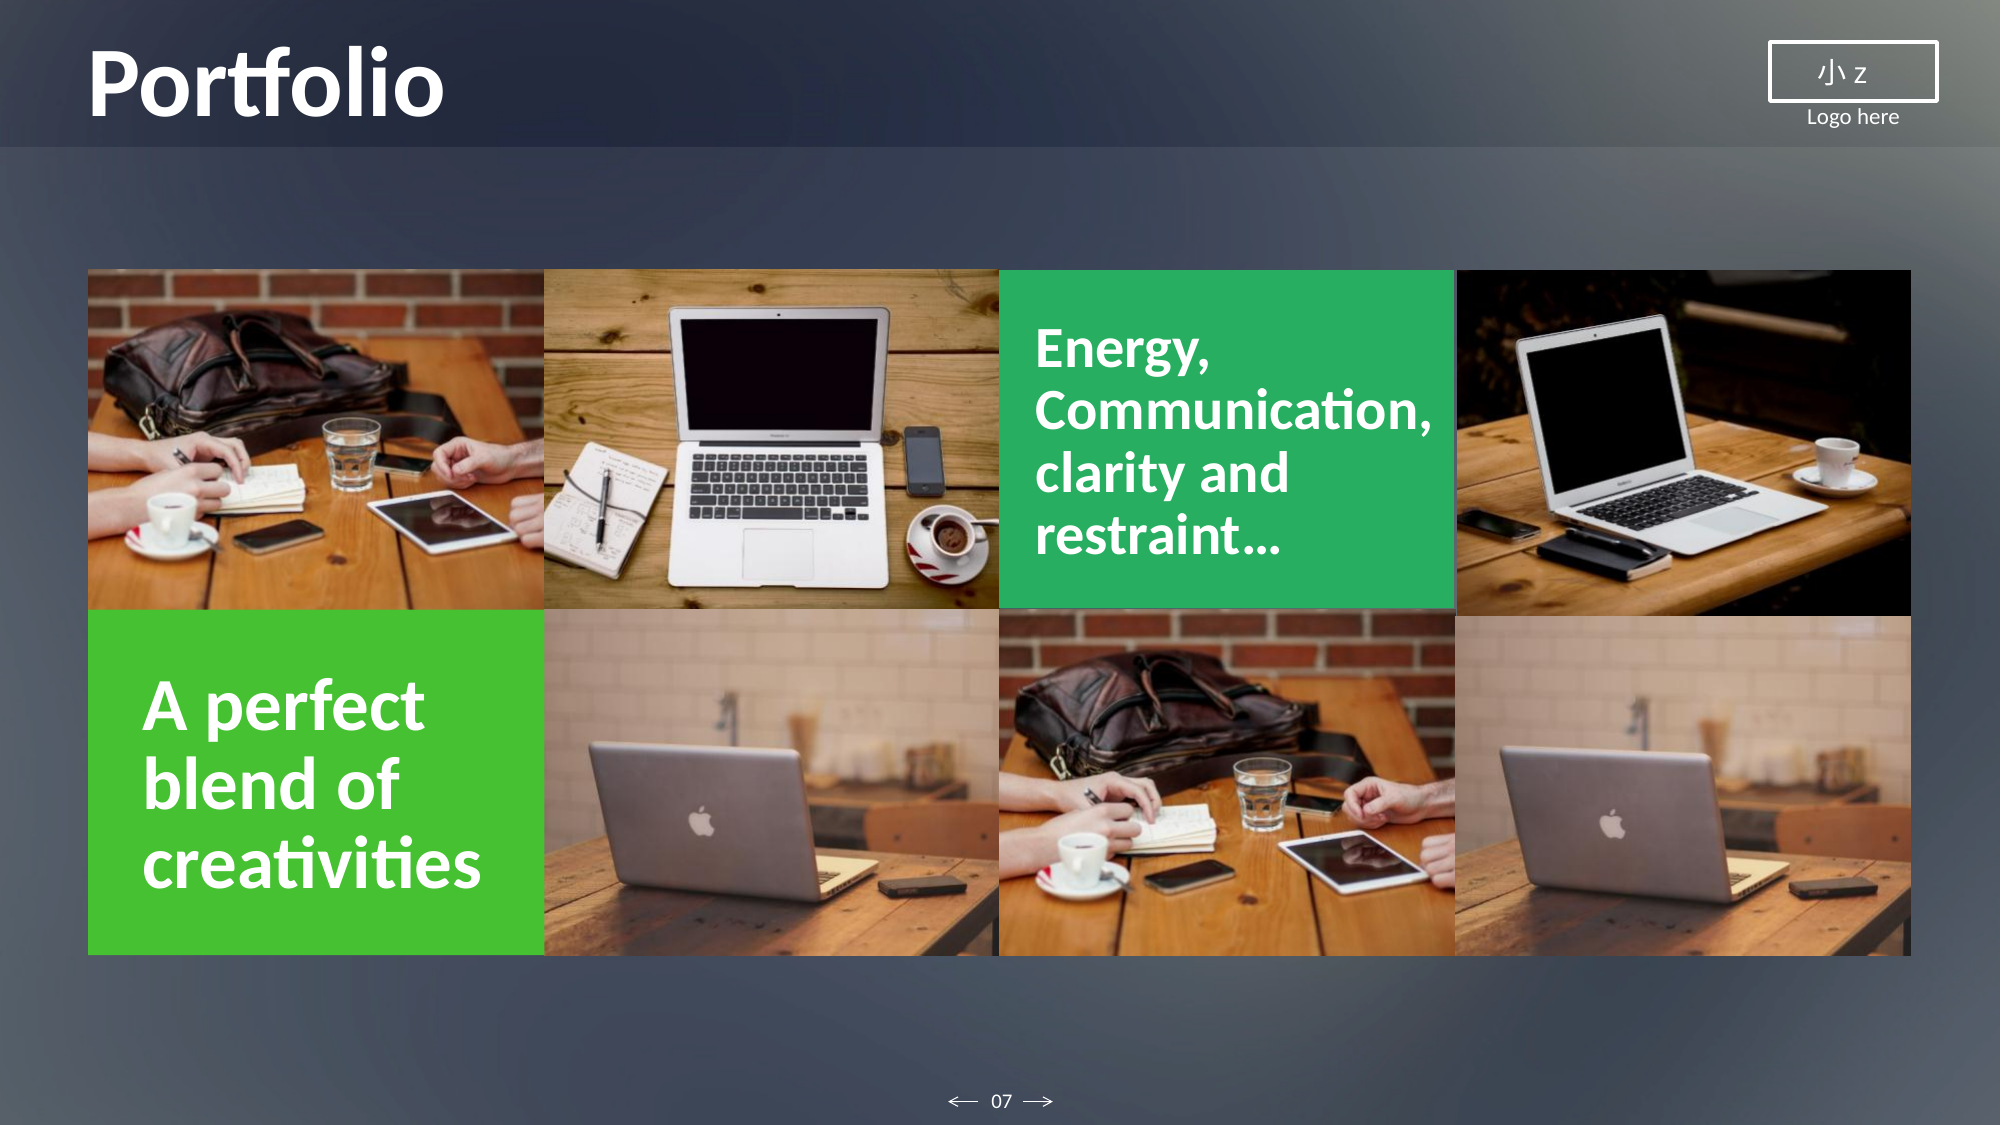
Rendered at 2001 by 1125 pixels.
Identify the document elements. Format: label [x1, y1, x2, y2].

text_box [998, 269, 1512, 609]
picture [0, 0, 2000, 1125]
text_box [947, 1079, 1054, 1123]
text_box [87, 609, 585, 956]
text_box [1769, 41, 1938, 138]
